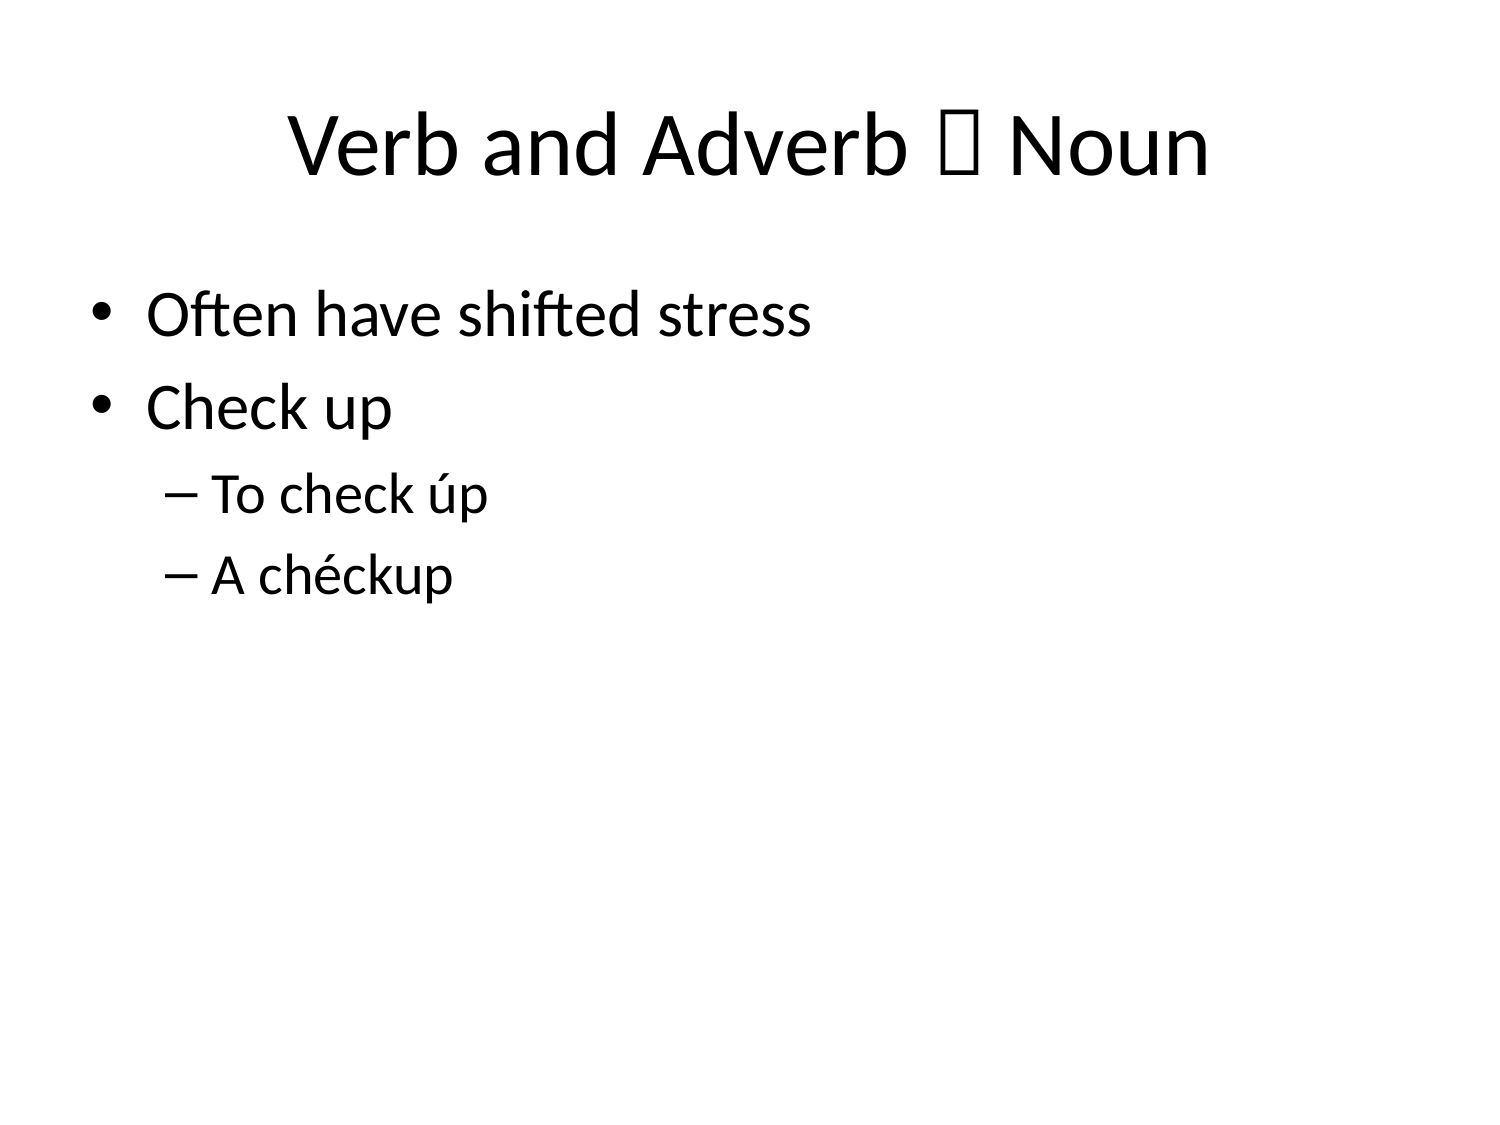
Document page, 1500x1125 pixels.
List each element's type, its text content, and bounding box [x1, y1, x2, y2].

title Verb and Adverb  Noun [75, 45, 1425, 233]
list Often have shifted stress Check up To check úp A chéckup [75, 262, 1425, 1005]
